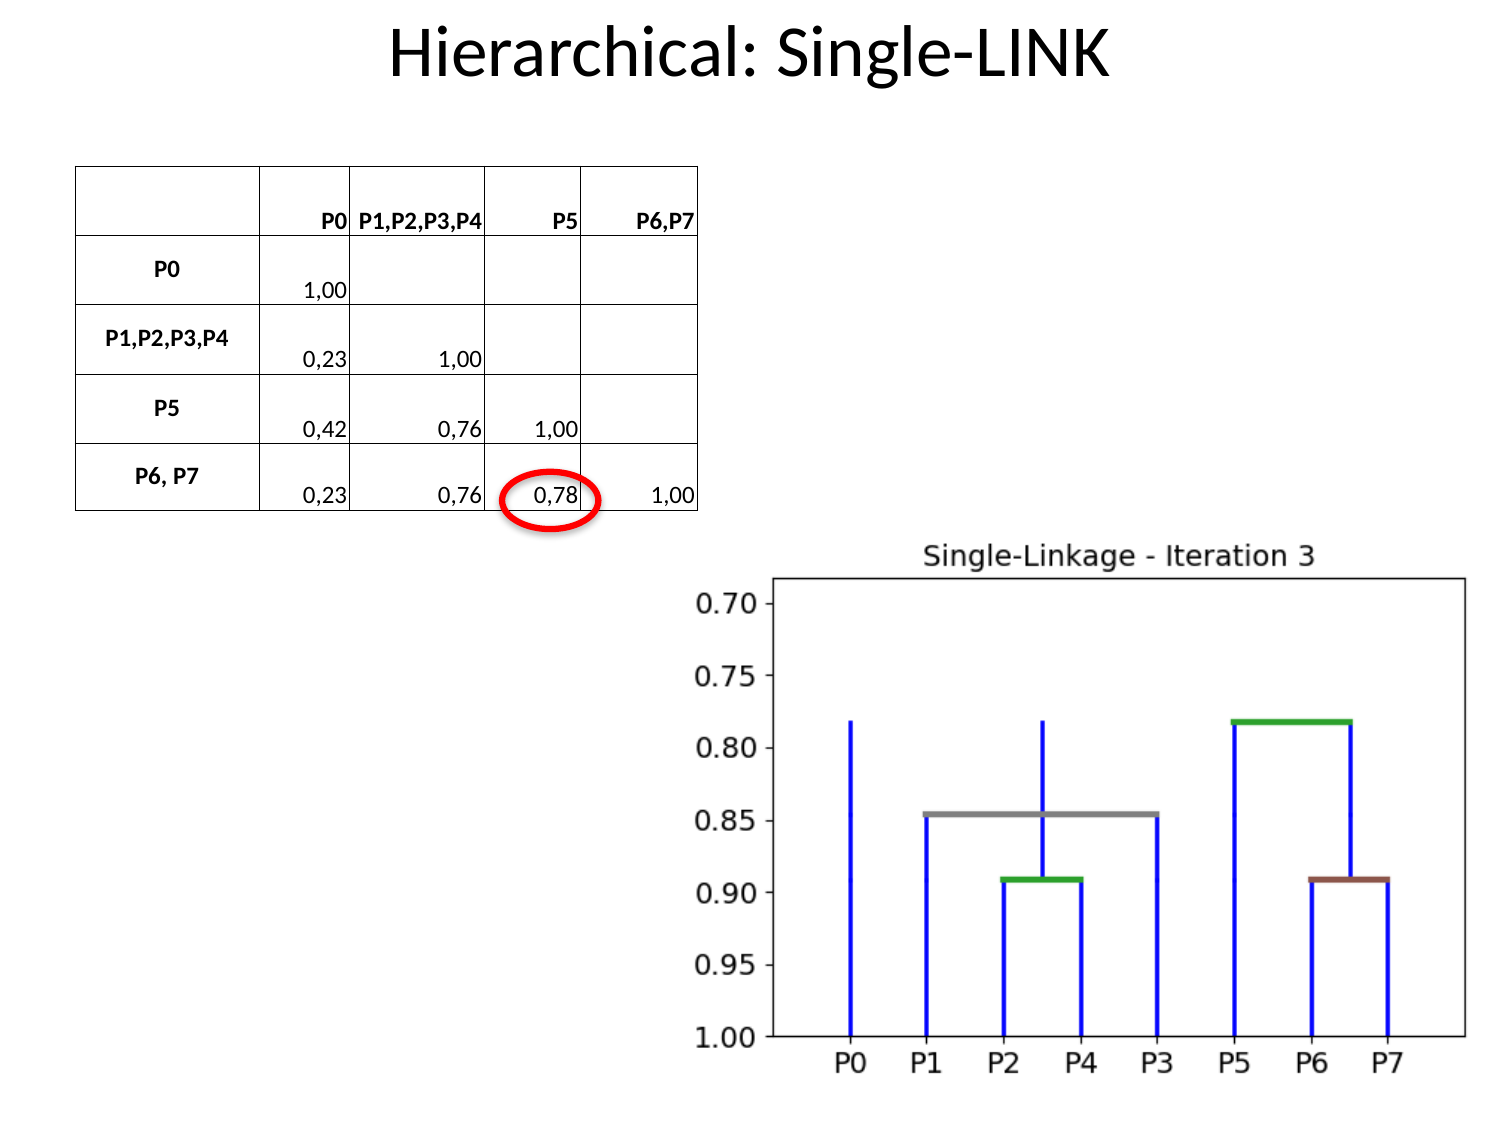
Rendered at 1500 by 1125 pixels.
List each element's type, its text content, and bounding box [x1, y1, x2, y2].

table_header P5 [485, 167, 580, 235]
table_cell P5 [76, 375, 259, 443]
table_cell 1,00 [581, 444, 697, 510]
table_cell [581, 305, 697, 374]
table_cell [485, 305, 580, 374]
table_cell 1,00 [485, 375, 580, 443]
text_box [501, 471, 600, 530]
table_cell [350, 236, 484, 304]
table_cell P6, P7 [76, 444, 259, 510]
table_cell 0,42 [260, 375, 349, 443]
table_cell 0,23 [260, 444, 349, 510]
table_header [76, 167, 259, 235]
table_cell [485, 236, 580, 304]
table_cell P0 [76, 236, 259, 304]
table_cell [581, 375, 697, 443]
table_cell 1,00 [350, 305, 484, 374]
table_cell 0,76 [350, 375, 484, 443]
table_cell 0,23 [260, 305, 349, 374]
table_cell 0,76 [350, 444, 484, 510]
table_header P0 [260, 167, 349, 235]
picture [679, 528, 1484, 1094]
table_header P1,P2,P3,P4 [350, 167, 484, 235]
table_cell P1,P2,P3,P4 [76, 305, 259, 374]
title Hierarchical: Single-LINK [75, 0, 1425, 99]
table_cell 1,00 [260, 236, 349, 304]
table_header P6,P7 [581, 167, 697, 235]
table_cell [581, 236, 697, 304]
table_cell 0,78 [485, 444, 580, 510]
